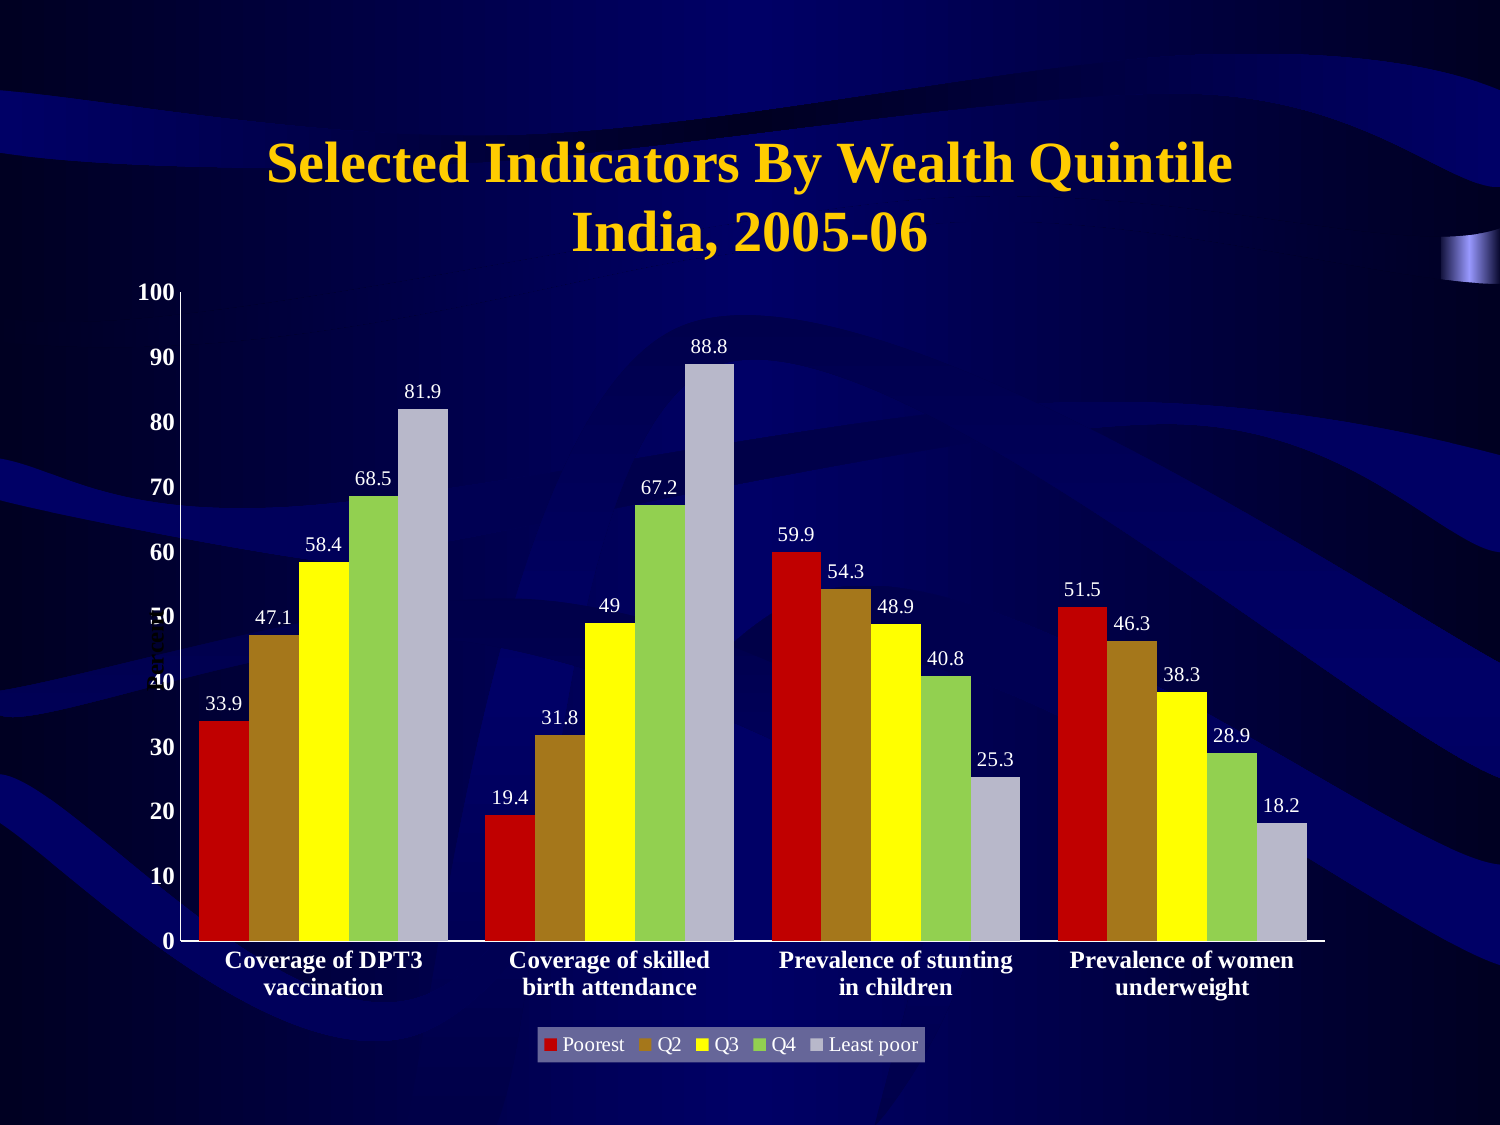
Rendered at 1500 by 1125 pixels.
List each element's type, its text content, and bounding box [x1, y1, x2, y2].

title Selected Indicators By Wealth Quintile India, 2005-06 [112, 99, 1388, 288]
chart [112, 262, 1351, 1063]
